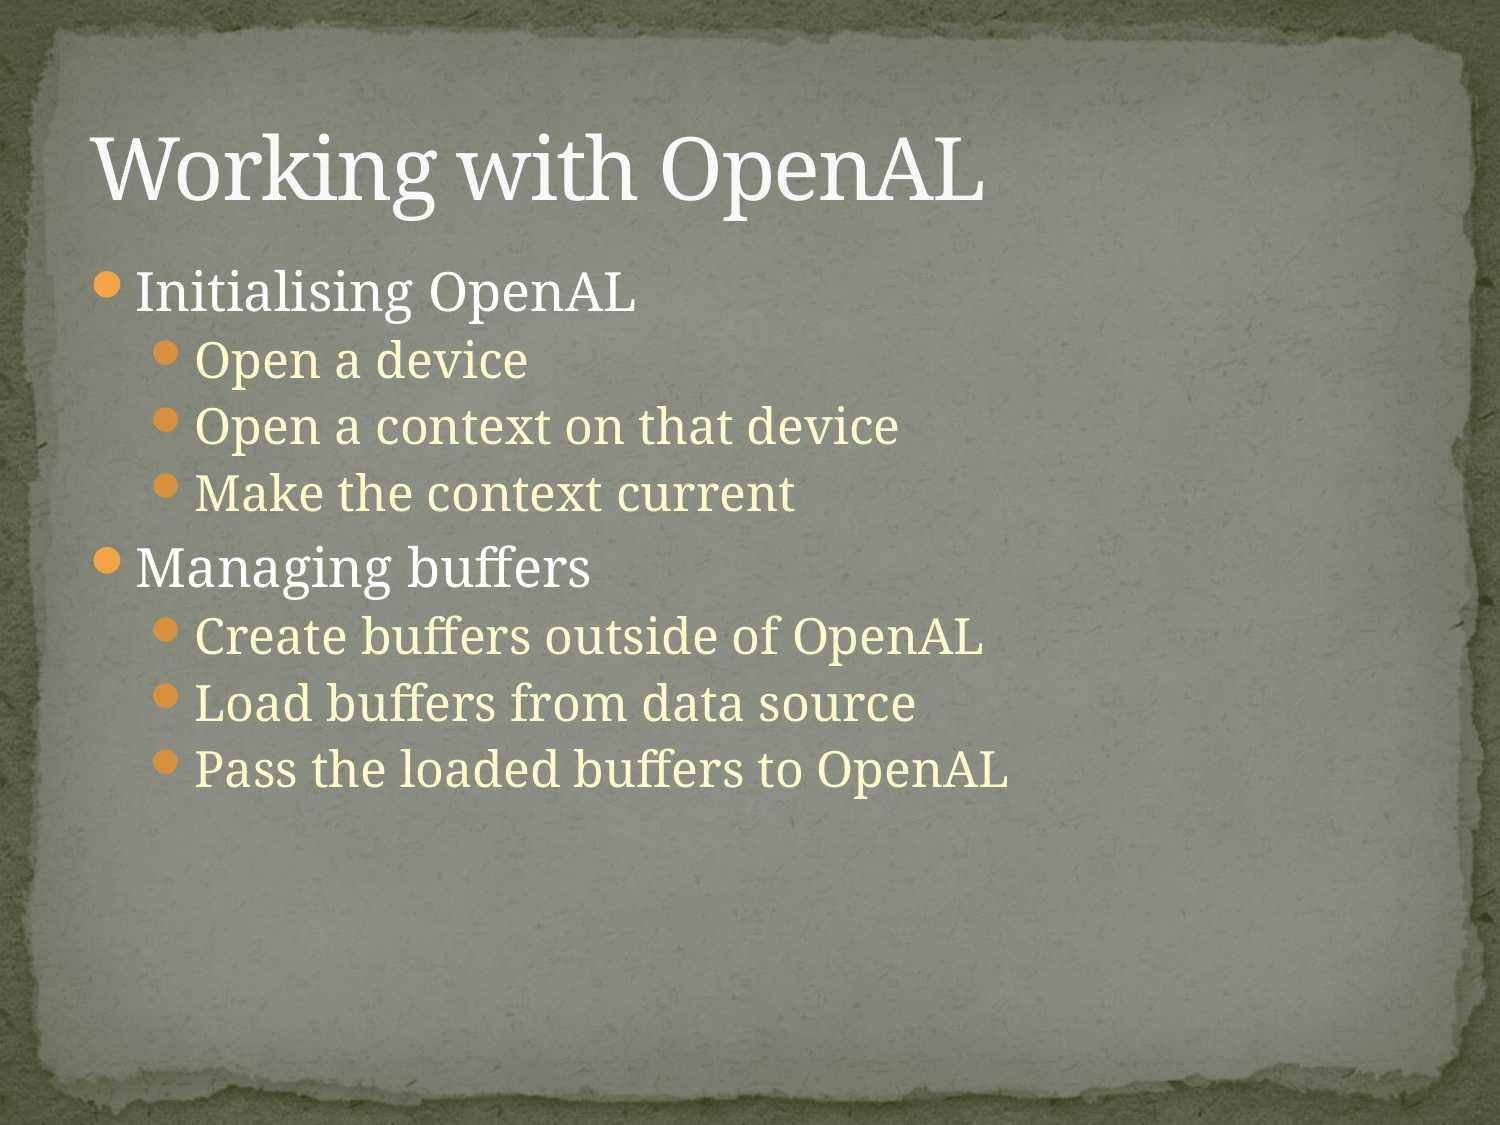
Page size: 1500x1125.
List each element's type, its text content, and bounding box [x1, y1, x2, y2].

list Initialising OpenAL Open a device Open a context on that device Make the context current Managing buffers Create buffers outside of OpenAL Load buffers from data source Pass the loaded buffers to OpenAL [75, 249, 1425, 1035]
title Working with OpenAL [74, 24, 1425, 225]
